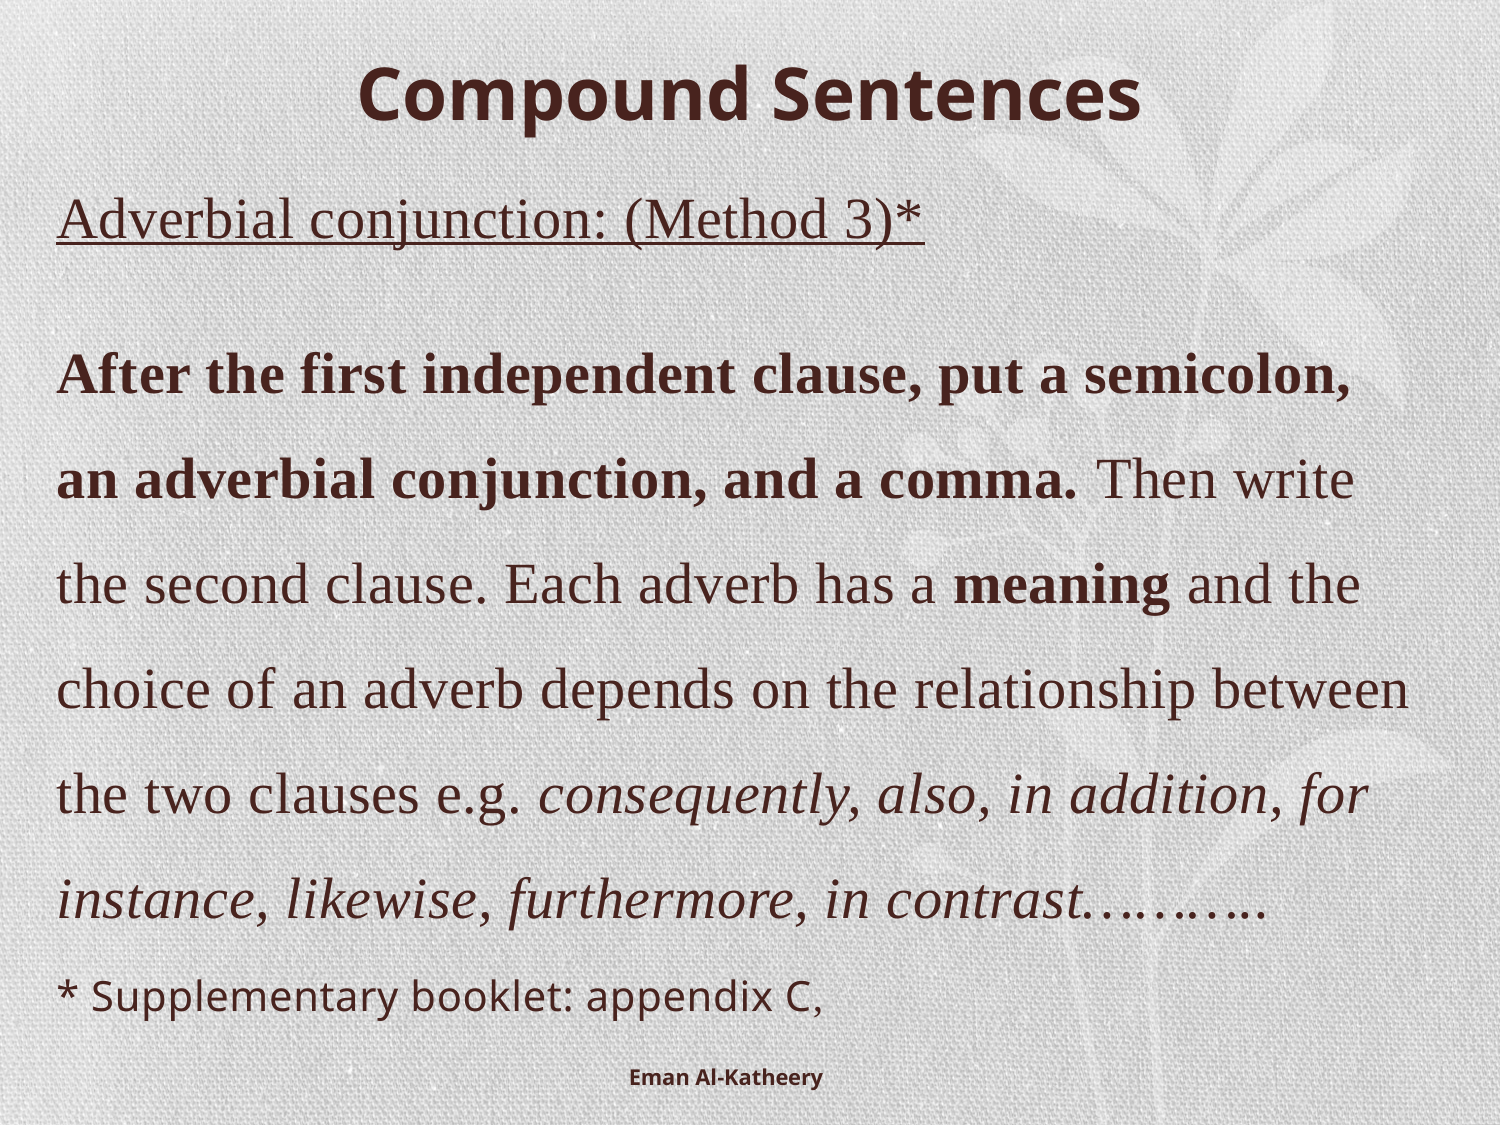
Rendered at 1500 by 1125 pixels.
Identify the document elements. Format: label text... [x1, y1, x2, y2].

title Compound Sentences [45, 7, 1455, 143]
footer Eman Al-Katheery [614, 1054, 1285, 1103]
list Adverbial conjunction: (Method 3)* After the first independent clause, put a semicolon, an adverbial conjunction, and a comma. Then write the second clause. Each adverb has a meaning and the choice of an adverb depends on the relationship between the two clauses e.g. consequently, also, in addition, for instance, likewise, furthermore, in contrast……….. * Supplementary booklet: appendix C, [41, 172, 1447, 1024]
